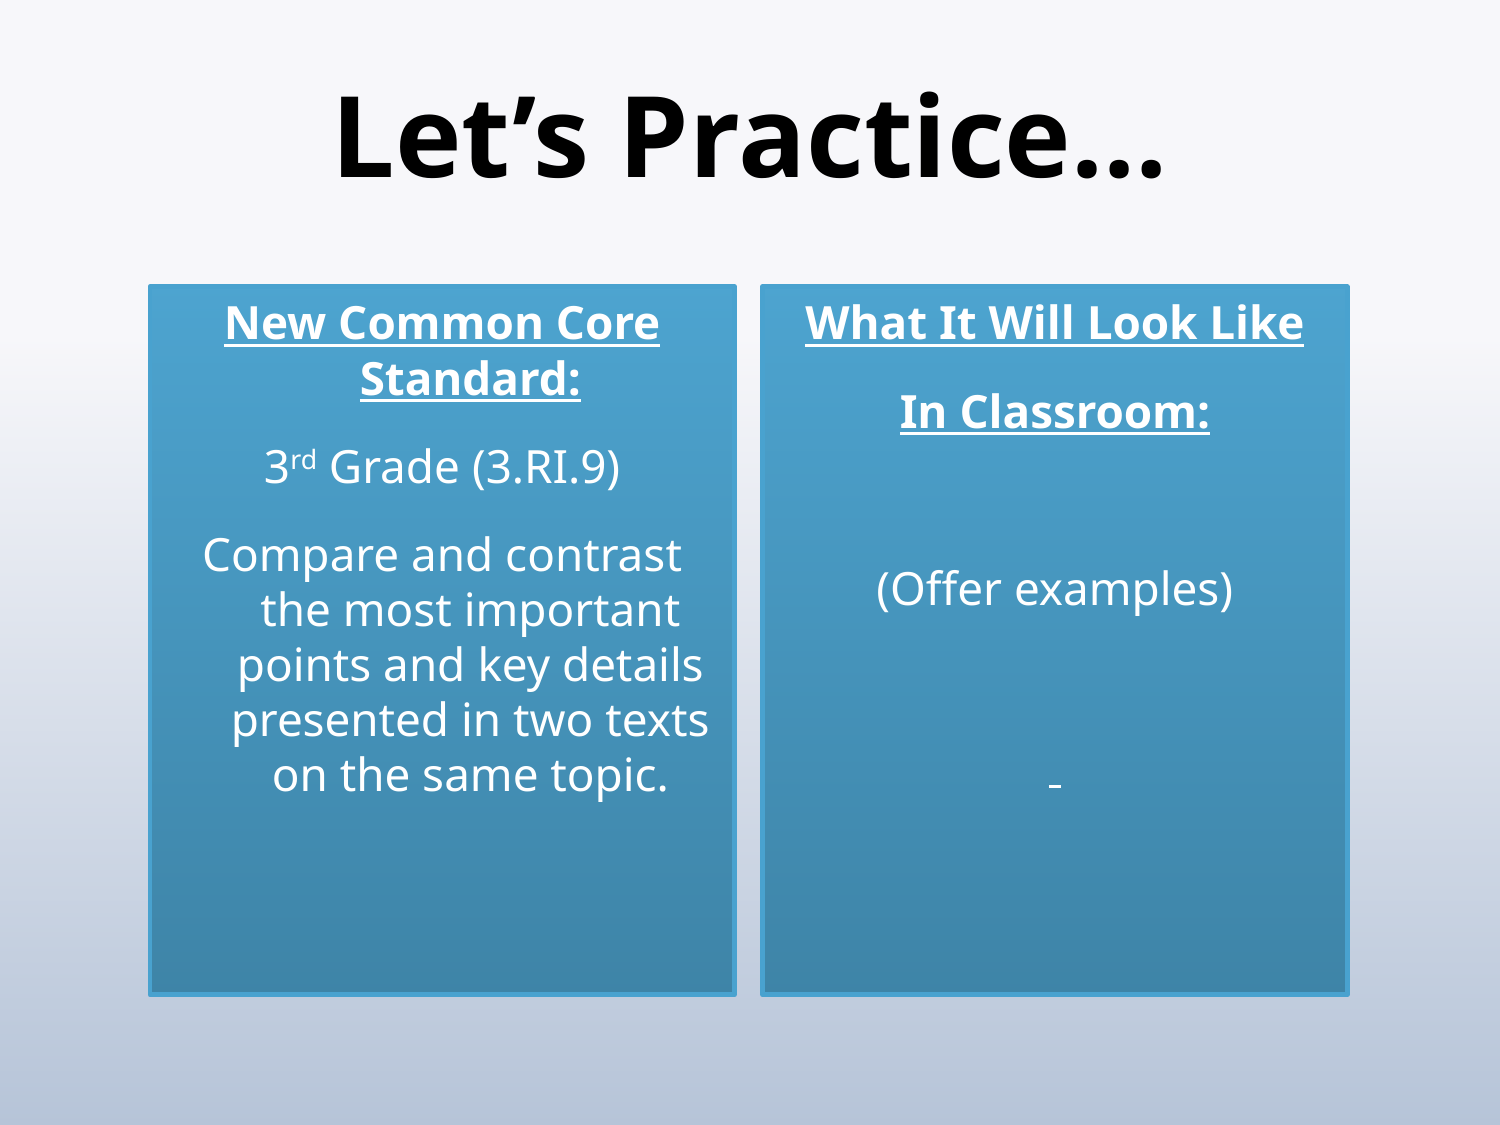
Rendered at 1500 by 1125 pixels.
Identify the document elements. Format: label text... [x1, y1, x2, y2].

list New Common Core Standard: 3rd Grade (3.RI.9) Compare and contrast the most important points and key details presented in two texts on the same topic. [148, 284, 737, 997]
title Let’s Practice… [150, 37, 1350, 245]
list What It Will Look Like In Classroom: (Offer examples) [760, 284, 1350, 997]
